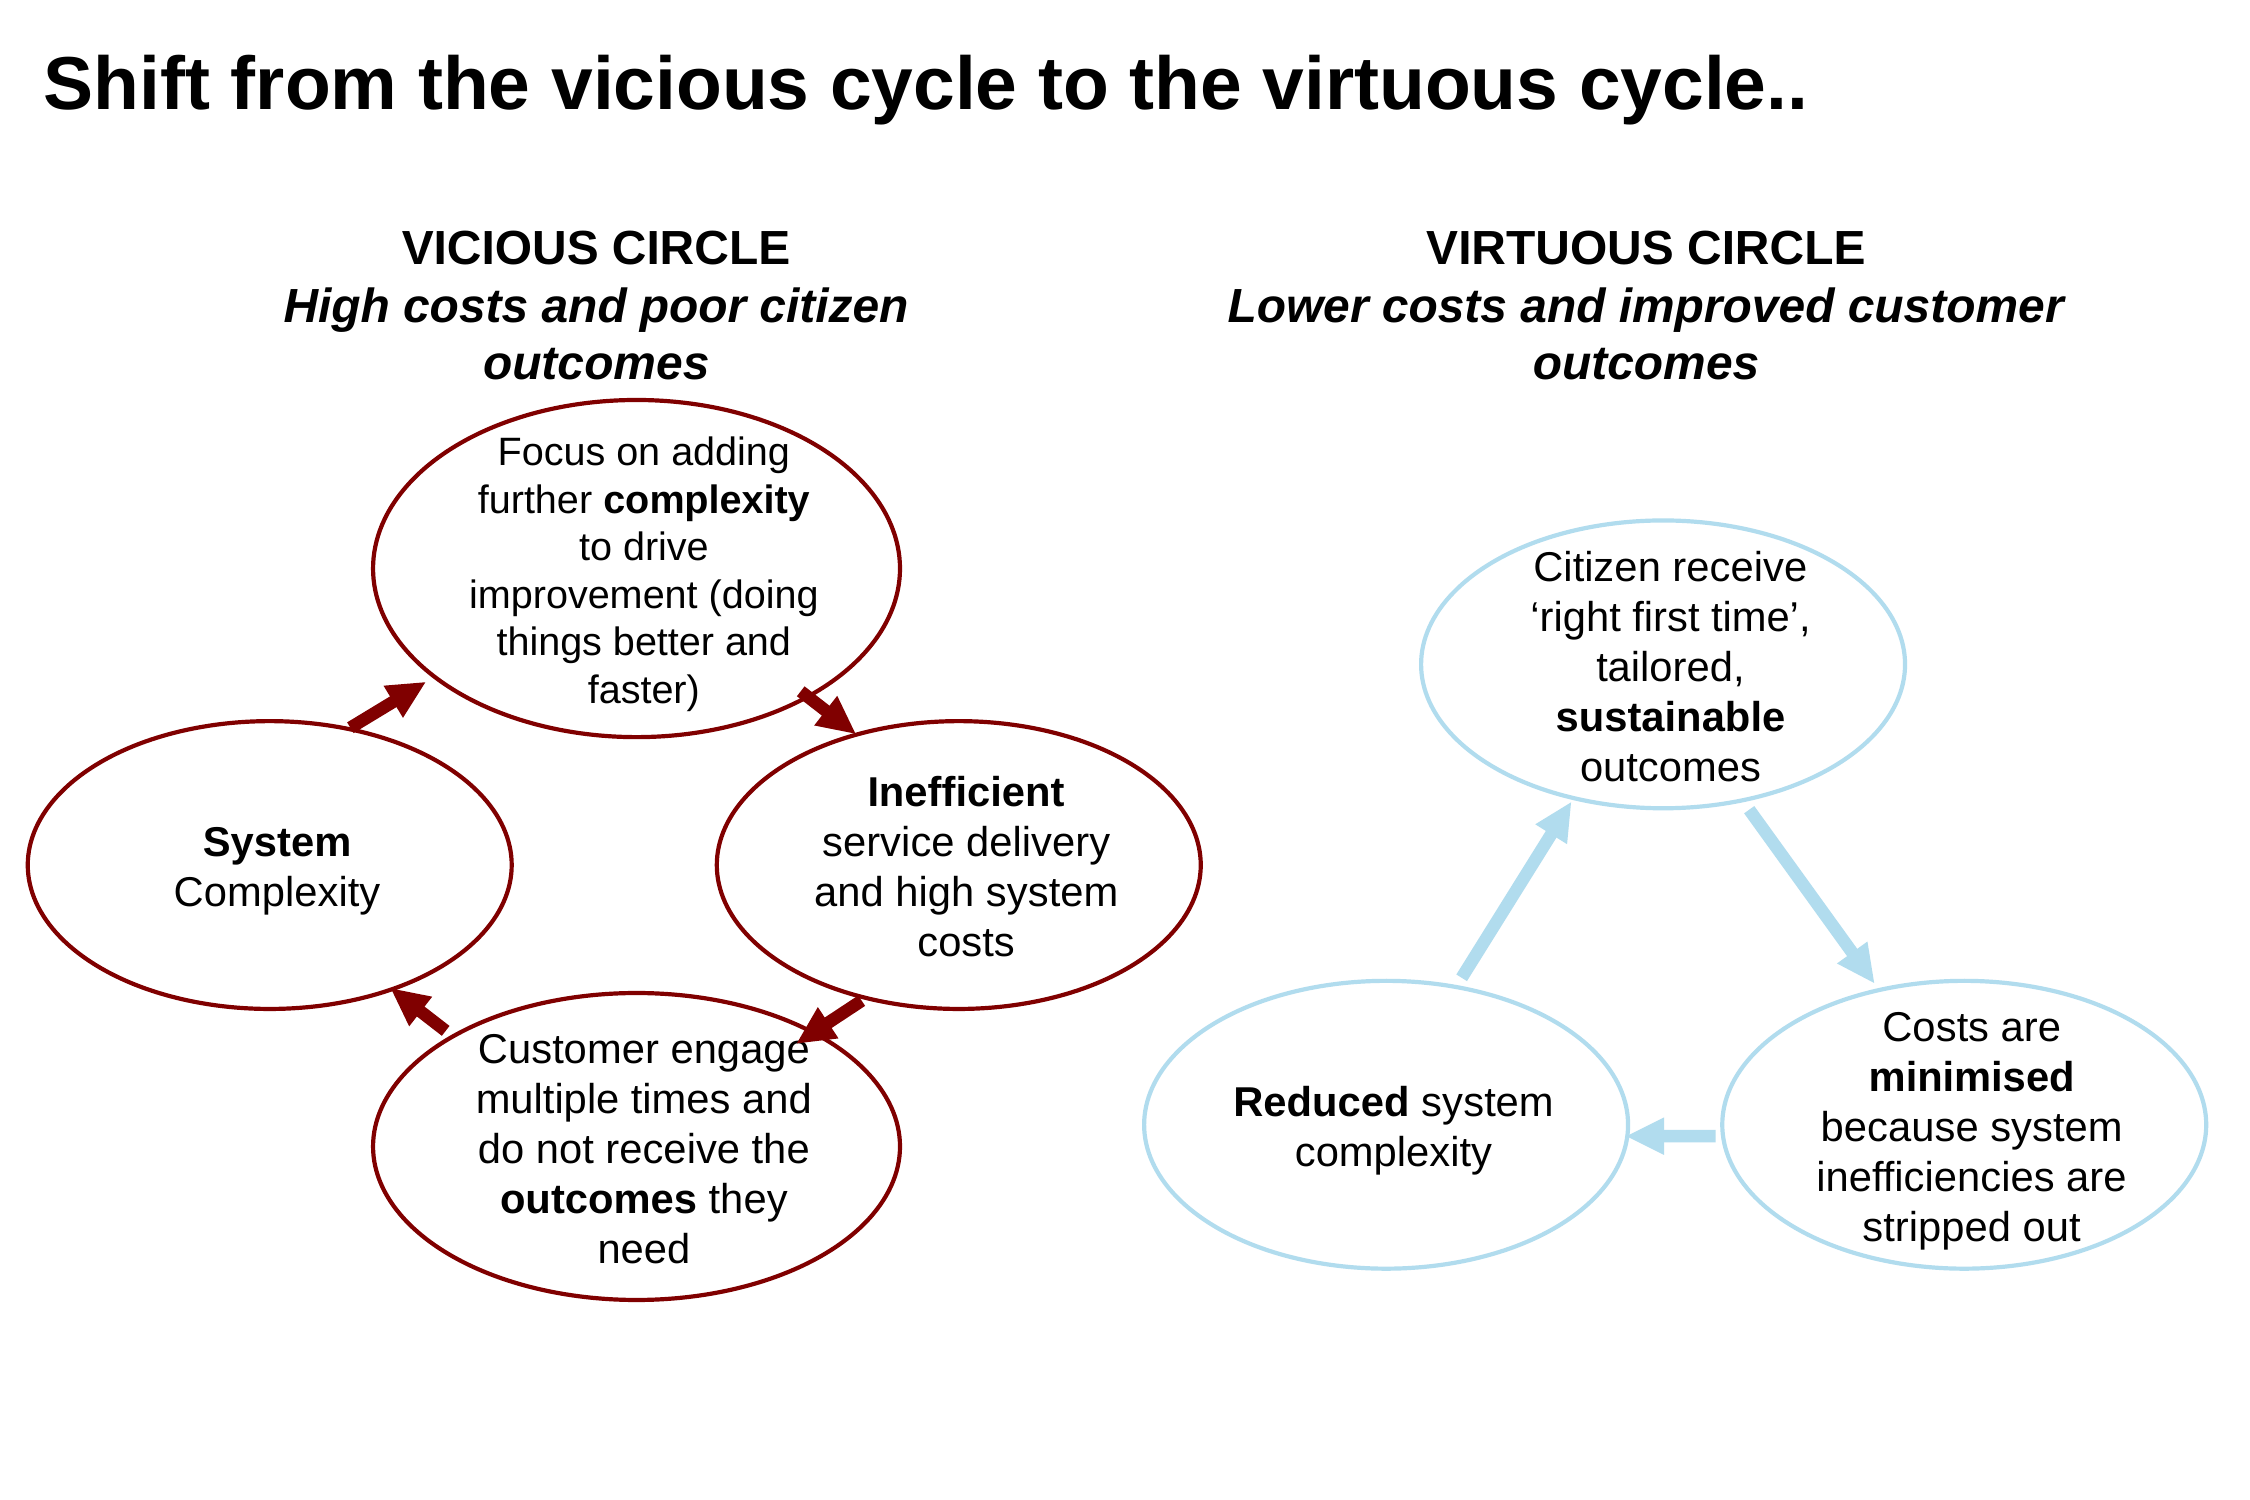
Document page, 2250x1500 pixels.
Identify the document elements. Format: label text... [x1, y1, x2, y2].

text_box [800, 691, 856, 734]
text_box Inefficient service delivery and high system costs [716, 721, 1201, 1009]
text_box [1626, 1129, 1716, 1143]
text_box [1461, 802, 1572, 978]
text_box Reduced system complexity [1144, 980, 1629, 1269]
title Shift from the vicious cycle to the virtuous cycle.. [44, 34, 2211, 200]
text_box [1749, 809, 1875, 983]
text_box [350, 682, 426, 728]
text_box Customer engage multiple times and do not receive the outcomes they need [373, 993, 901, 1300]
text_box [796, 1000, 862, 1044]
text_box Costs are minimised because system inefficiencies are stripped out [1722, 980, 2207, 1269]
text_box VIRTUOUS CIRCLE Lower costs and improved customer outcomes [1200, 216, 2078, 390]
text_box Citizen receive ‘right first time’, tailored, sustainable outcomes [1421, 520, 1906, 809]
text_box Focus on adding further complexity to drive improvement (doing things better and faster) [373, 399, 901, 738]
text_box VICIOUS CIRCLE High costs and poor citizen outcomes [206, 216, 972, 390]
text_box System Complexity [27, 721, 512, 1009]
text_box [391, 988, 446, 1031]
